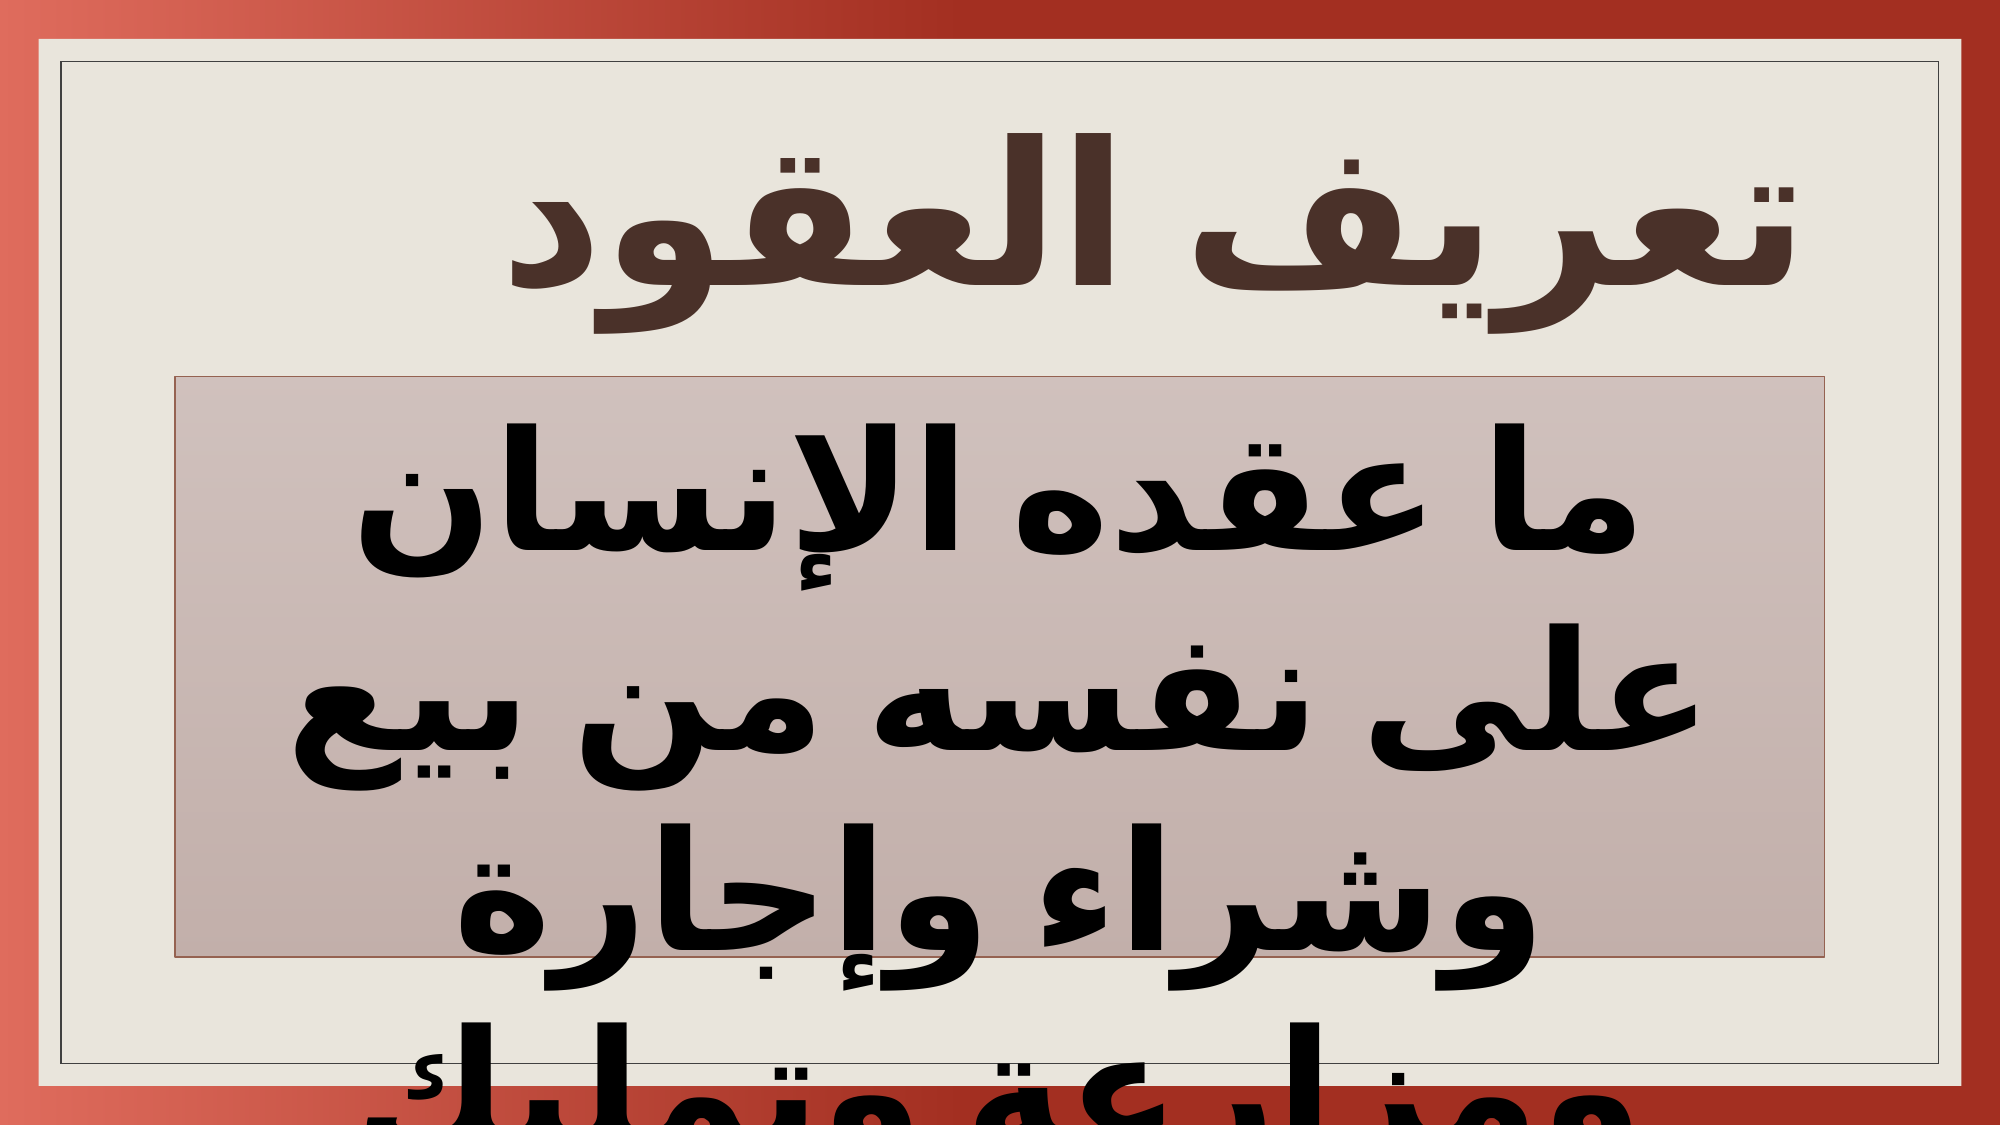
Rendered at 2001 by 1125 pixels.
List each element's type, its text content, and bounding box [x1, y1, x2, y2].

title تعريف العقود [174, 92, 1825, 349]
list ما عقده الإنسان على نفسه من بيع وشراء وإجارة ومزارعة وتمليك ونحو ذلك [174, 376, 1825, 958]
